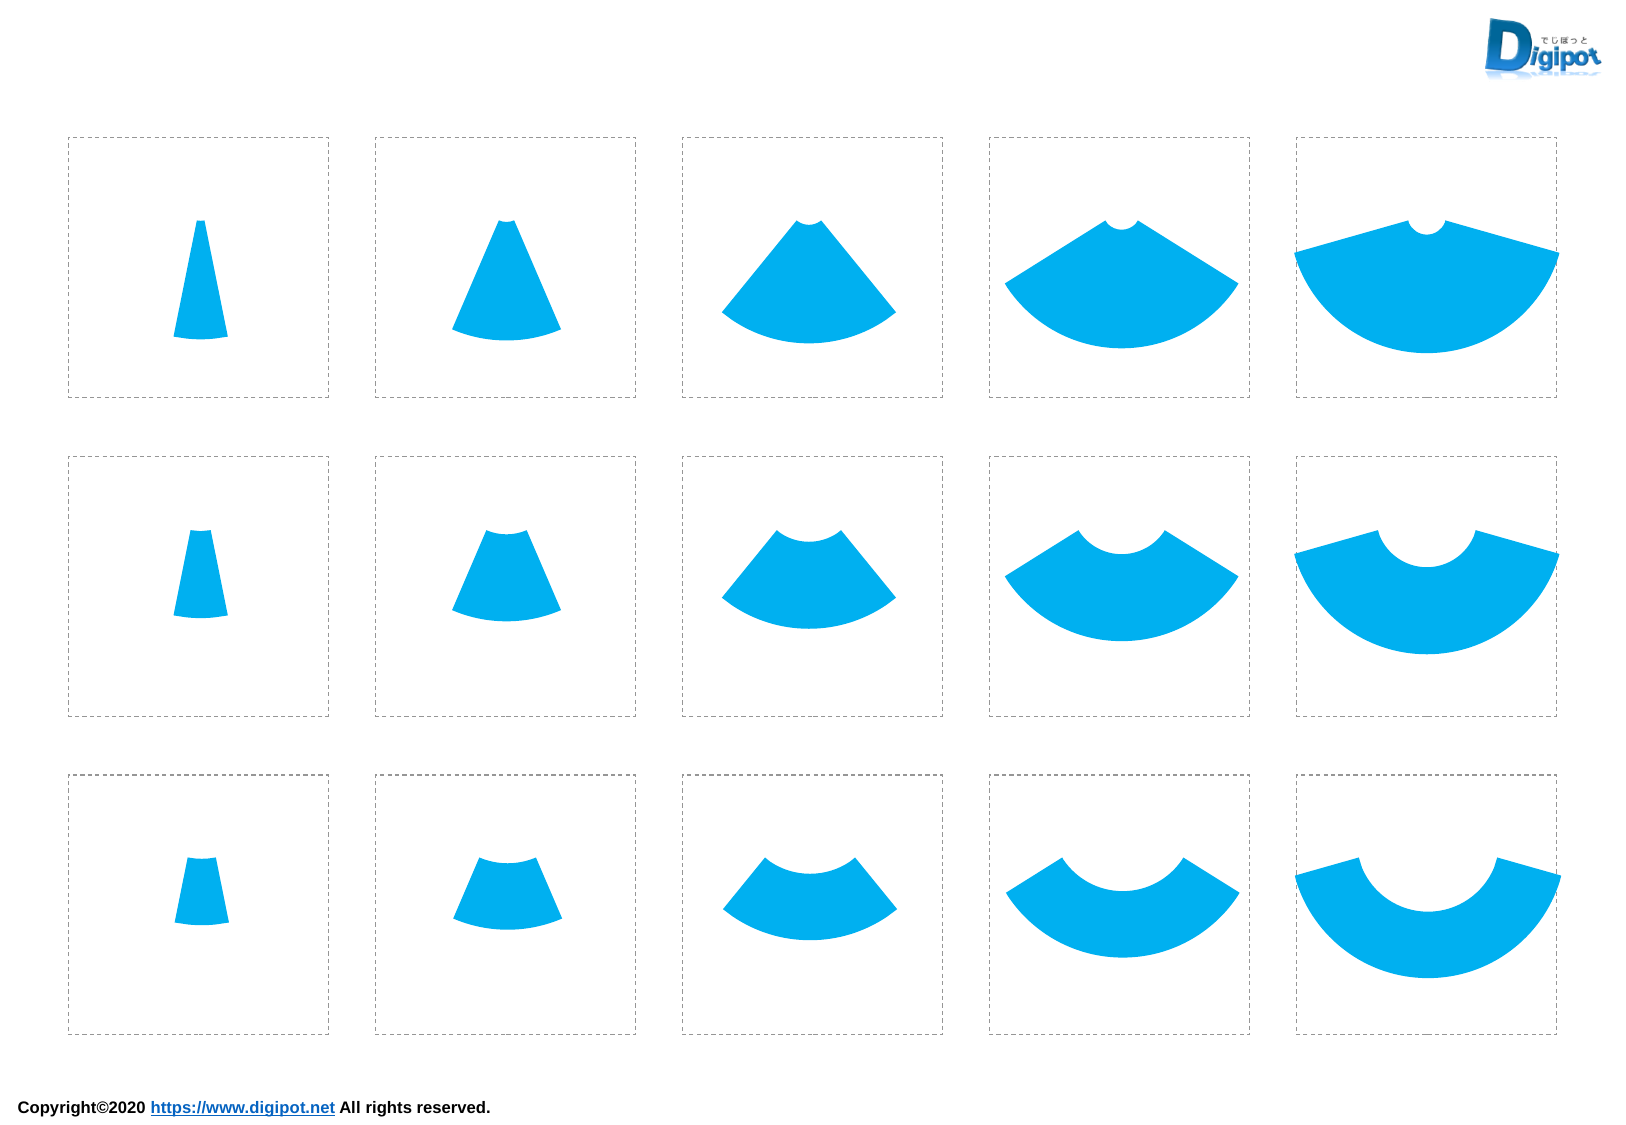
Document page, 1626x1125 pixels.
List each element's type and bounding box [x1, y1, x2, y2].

text_box [1004, 856, 1242, 959]
text_box [450, 528, 563, 623]
text_box [1003, 219, 1240, 350]
text_box [721, 856, 899, 942]
text_box [1292, 528, 1561, 656]
text_box [450, 219, 563, 342]
picture [1485, 18, 1602, 82]
text_box [1003, 528, 1240, 643]
text_box [173, 856, 231, 927]
text_box [451, 856, 564, 931]
text_box [172, 219, 230, 341]
text_box [720, 528, 898, 630]
text_box [172, 529, 230, 620]
text_box [720, 218, 898, 345]
text_box [1293, 856, 1563, 980]
text_box [1292, 219, 1561, 355]
